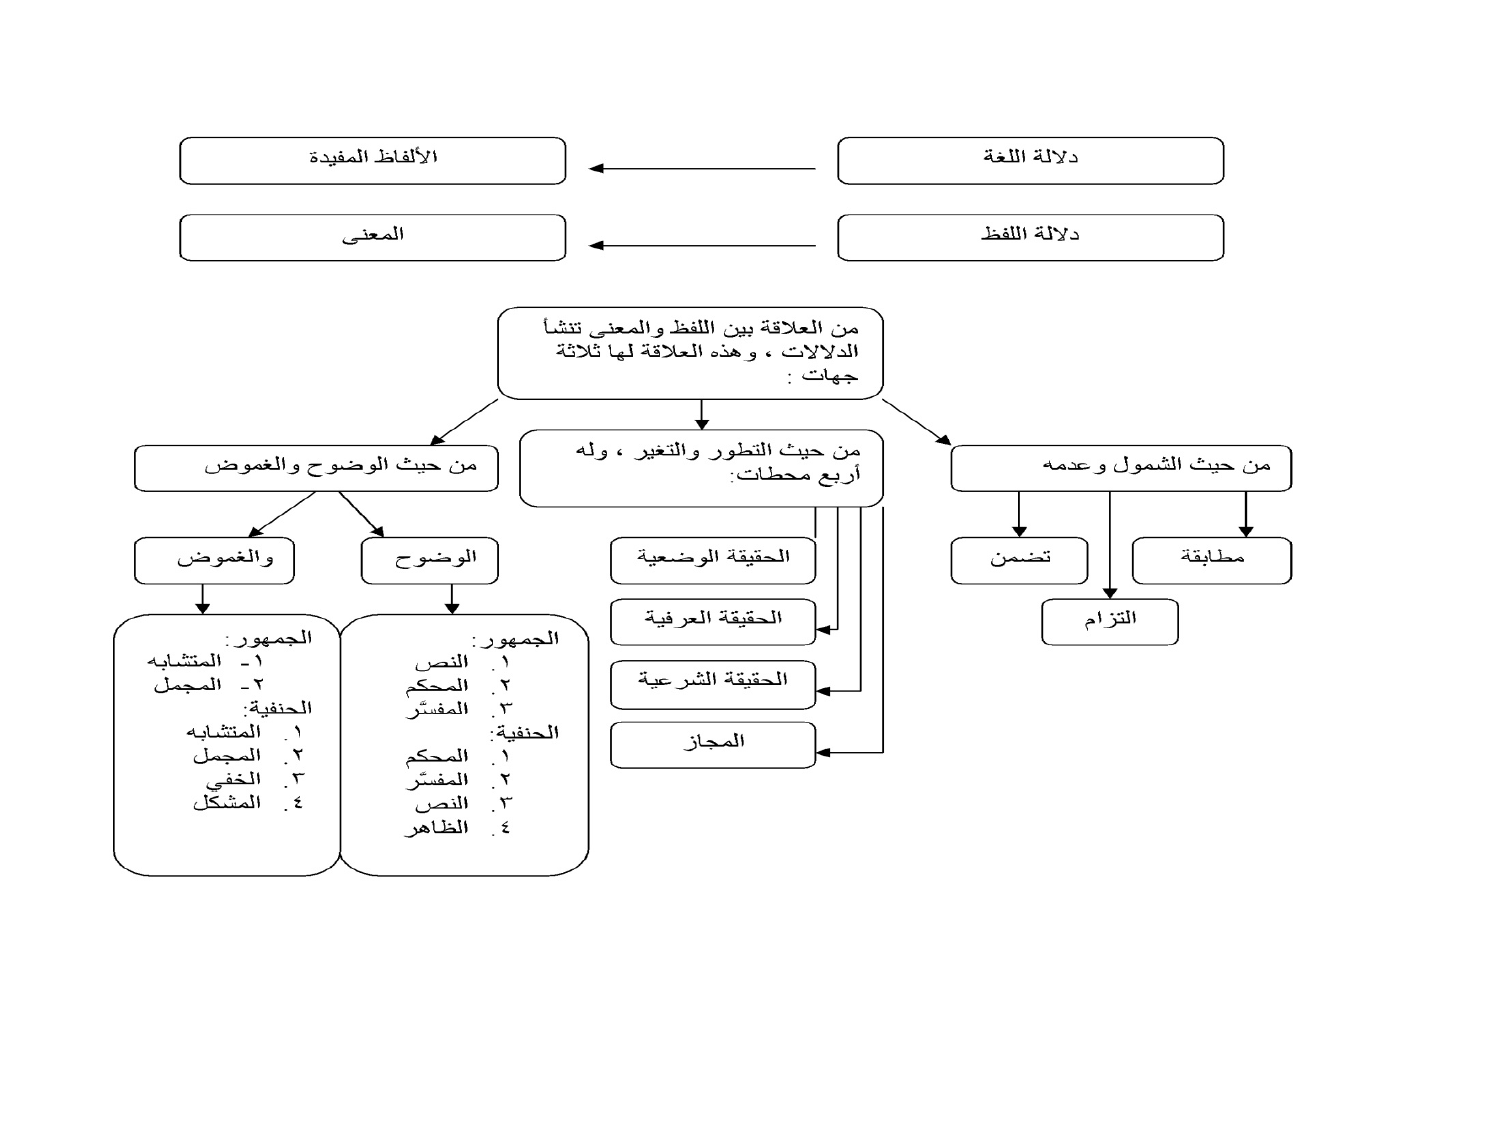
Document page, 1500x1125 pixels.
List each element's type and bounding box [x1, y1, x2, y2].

list [0, 0, 1500, 1125]
